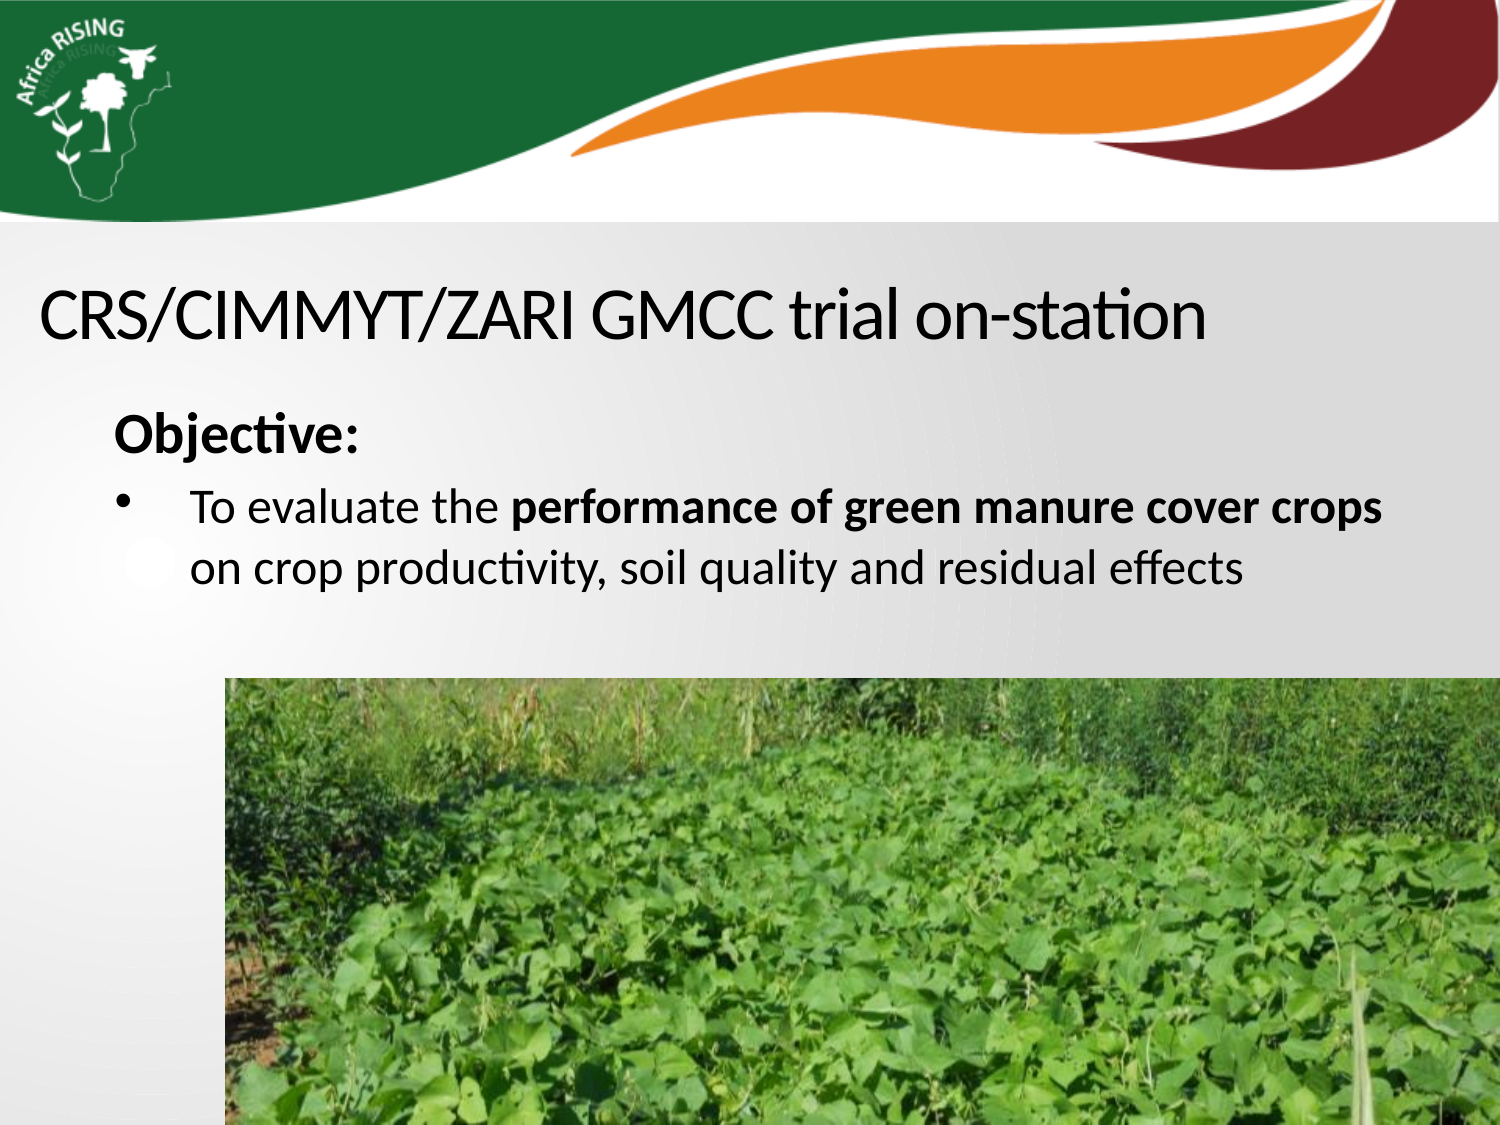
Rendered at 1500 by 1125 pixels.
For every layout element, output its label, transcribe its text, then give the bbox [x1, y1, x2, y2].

picture [0, 0, 1499, 222]
title CRS/CIMMYT/ZARI GMCC trial on-station [24, 257, 1375, 388]
text_box Objective: To evaluate the performance of green manure cover crops on crop productivity, soil quality and residual effects [99, 387, 1438, 603]
picture [224, 678, 1500, 1125]
